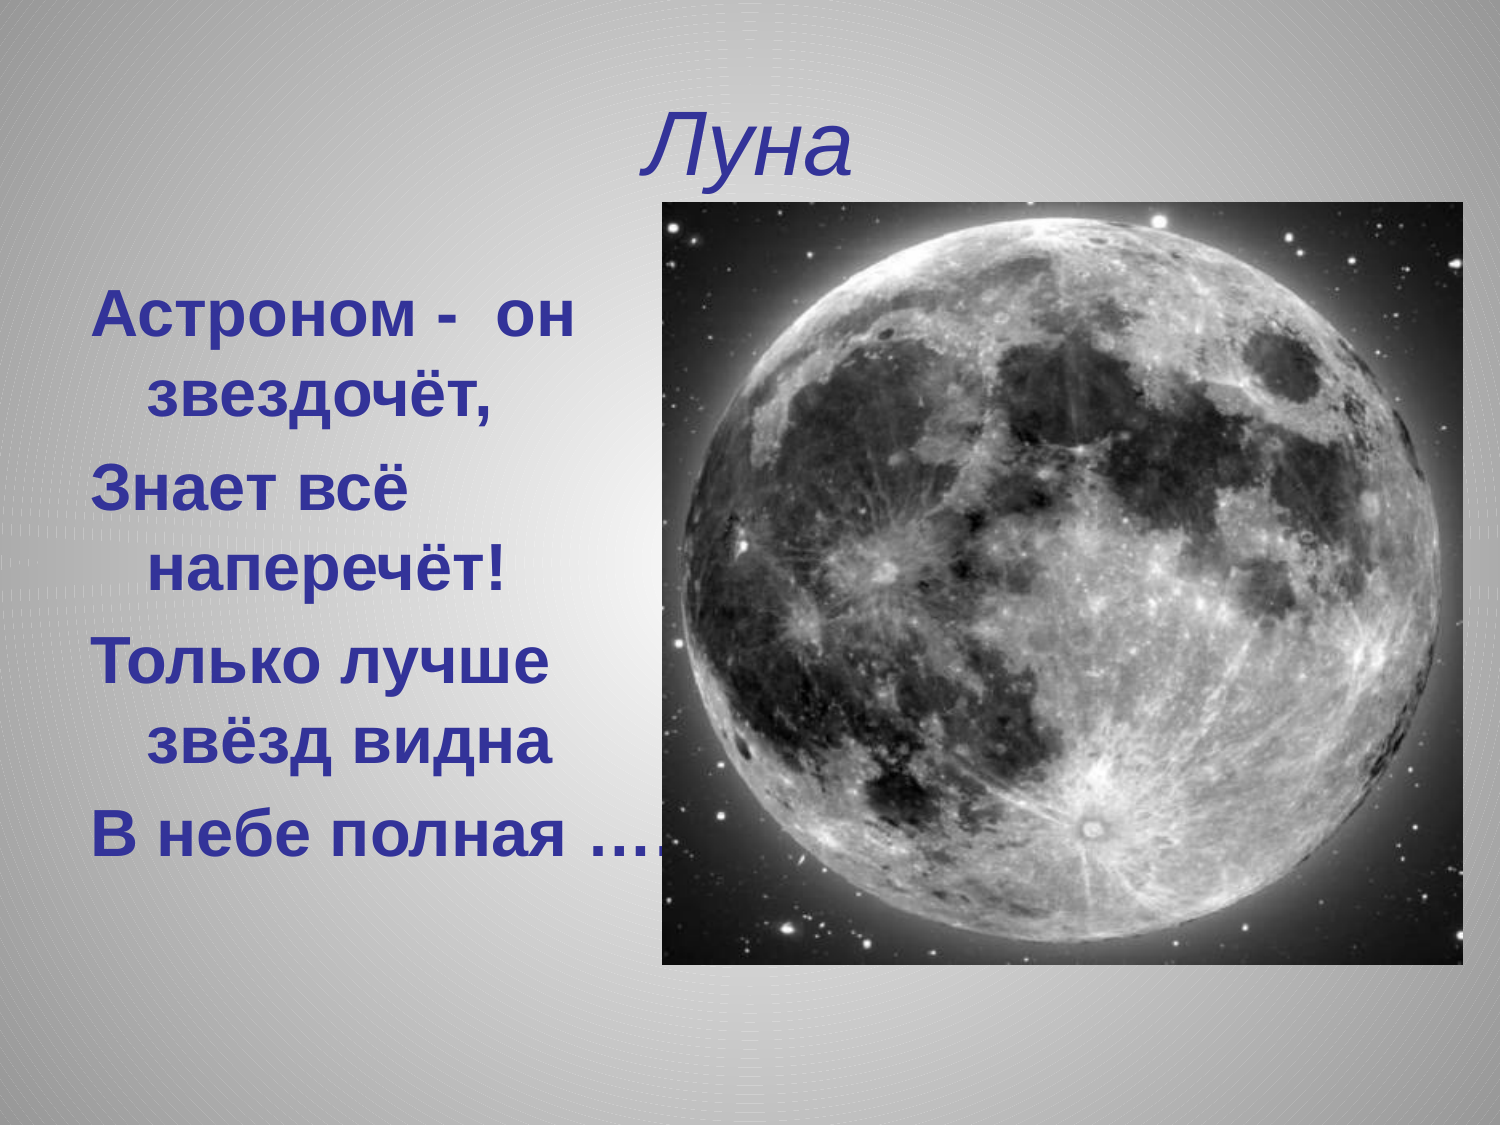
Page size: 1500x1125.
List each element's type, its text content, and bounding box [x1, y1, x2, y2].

list Астроном - он звездочёт, Знает всё наперечёт! Только лучше звёзд видна В небе полная …… [74, 262, 738, 1006]
title Луна [74, 44, 1426, 233]
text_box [662, 201, 1463, 965]
